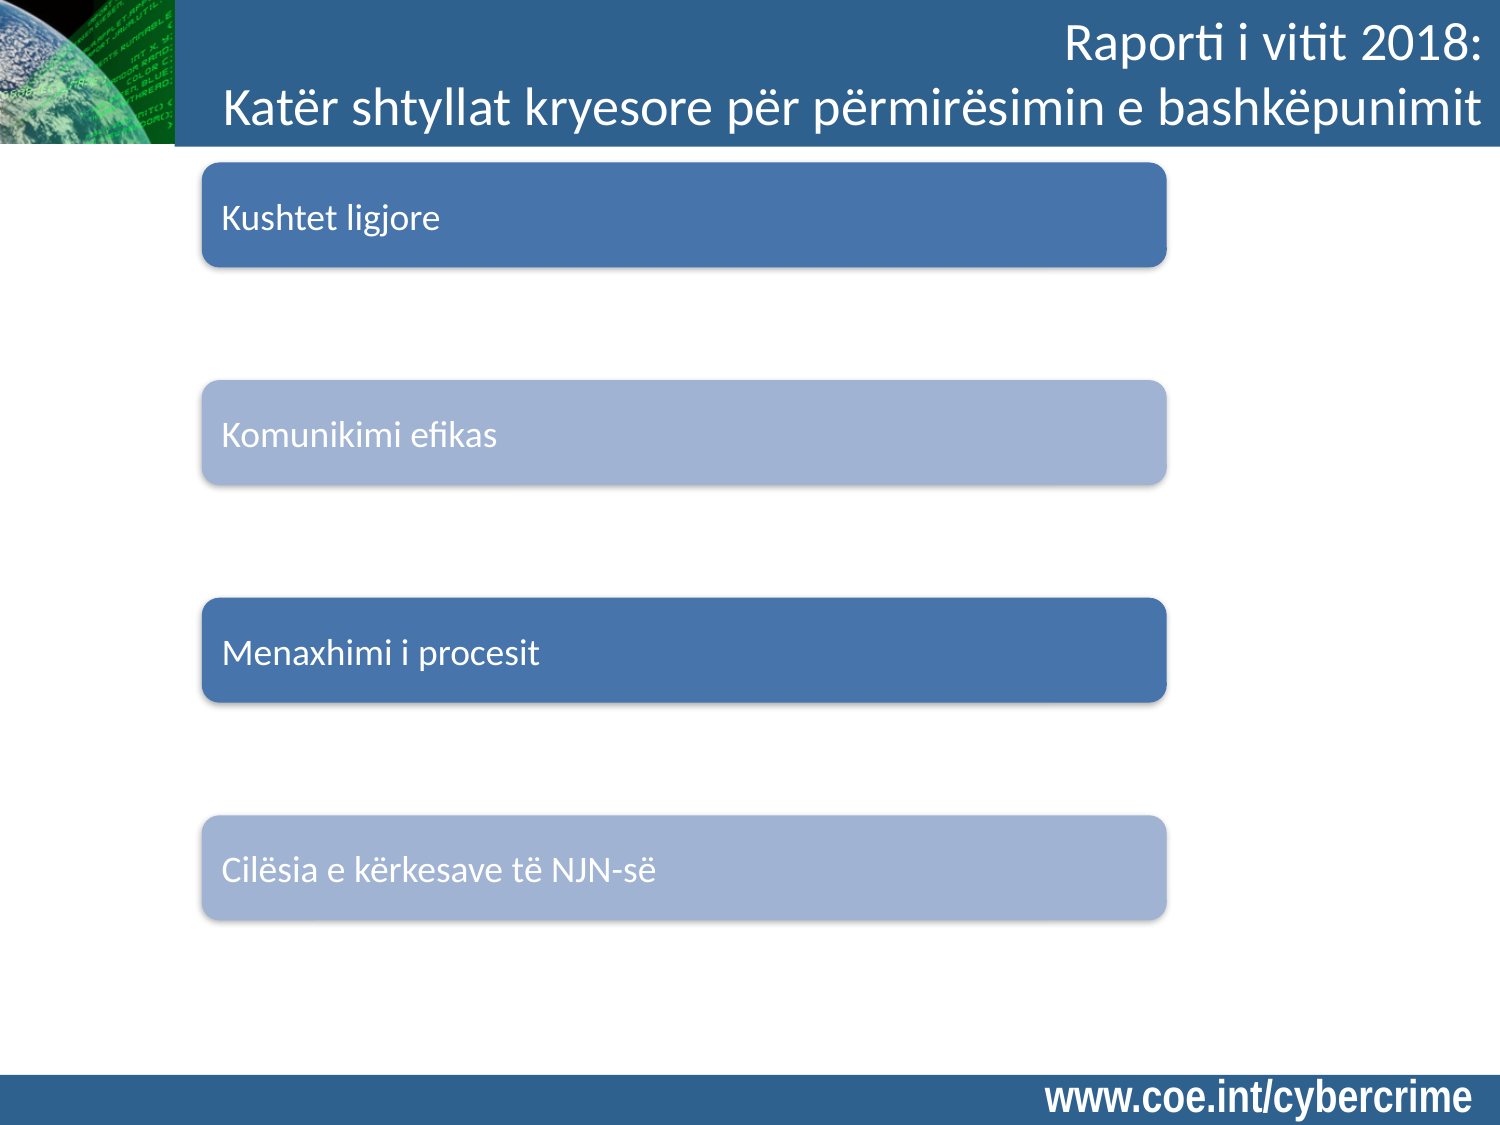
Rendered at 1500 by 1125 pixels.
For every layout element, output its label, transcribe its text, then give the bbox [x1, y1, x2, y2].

text_box Raporti i vitit 2018: Katër shtyllat kryesore për përmirësimin e bashkëpunimit [178, 0, 1500, 149]
text_box www.coe.int/cybercrime [1030, 1059, 1500, 1125]
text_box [132, 150, 1500, 1022]
picture [0, 0, 175, 144]
text_box [0, 1073, 1030, 1125]
